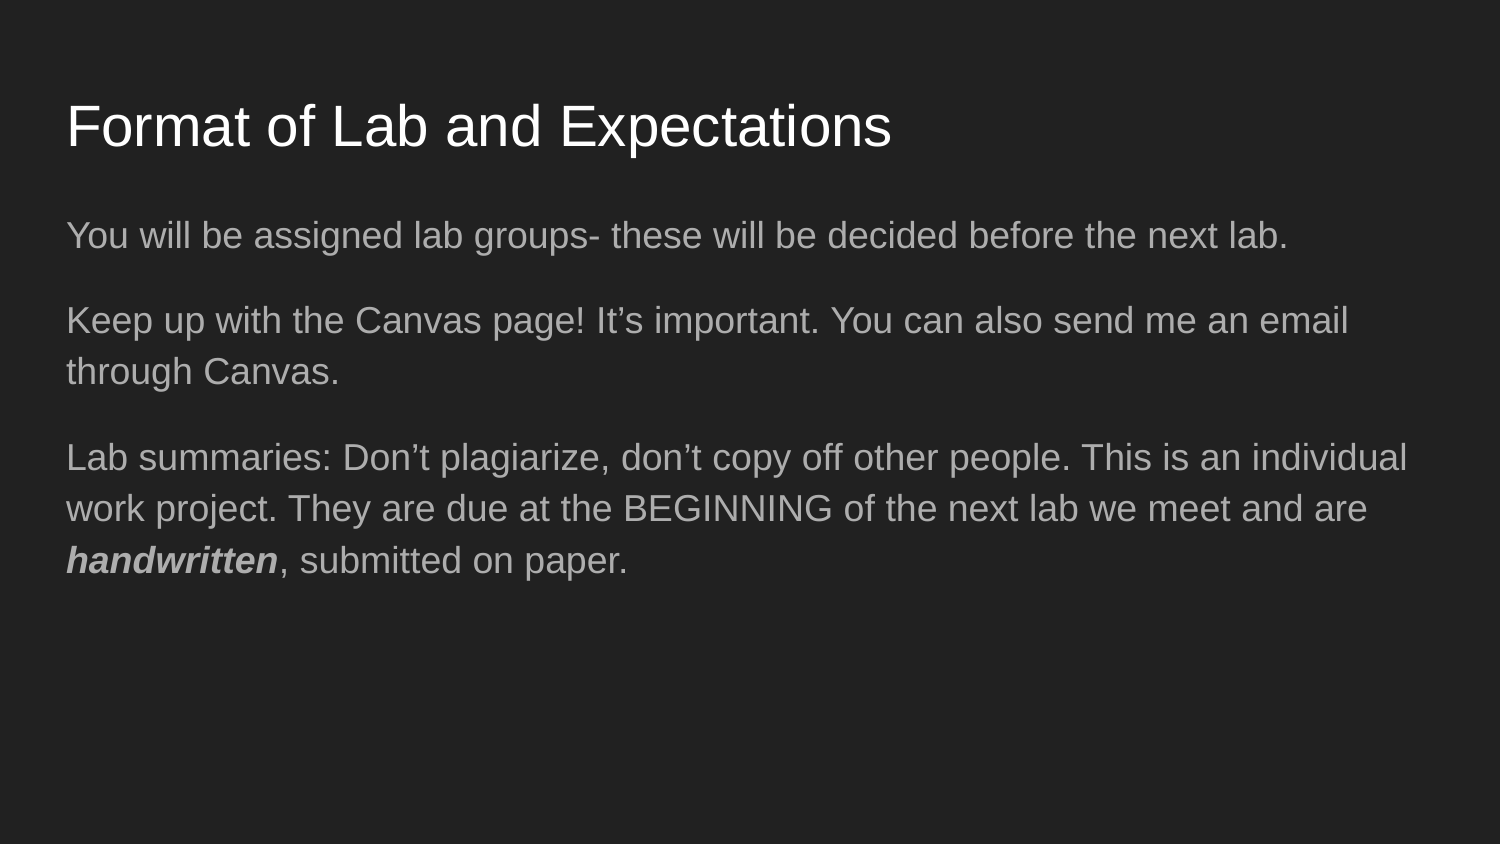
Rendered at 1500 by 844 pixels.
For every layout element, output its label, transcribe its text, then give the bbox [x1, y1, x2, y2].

list You will be assigned lab groups- these will be decided before the next lab. Keep up with the Canvas page! It’s important. You can also send me an email through Canvas. Lab summaries: Don’t plagiarize, don’t copy off other people. This is an individual work project. They are due at the BEGINNING of the next lab we meet and are handwritten, submitted on paper. [51, 189, 1449, 750]
title Format of Lab and Expectations [51, 72, 1449, 167]
